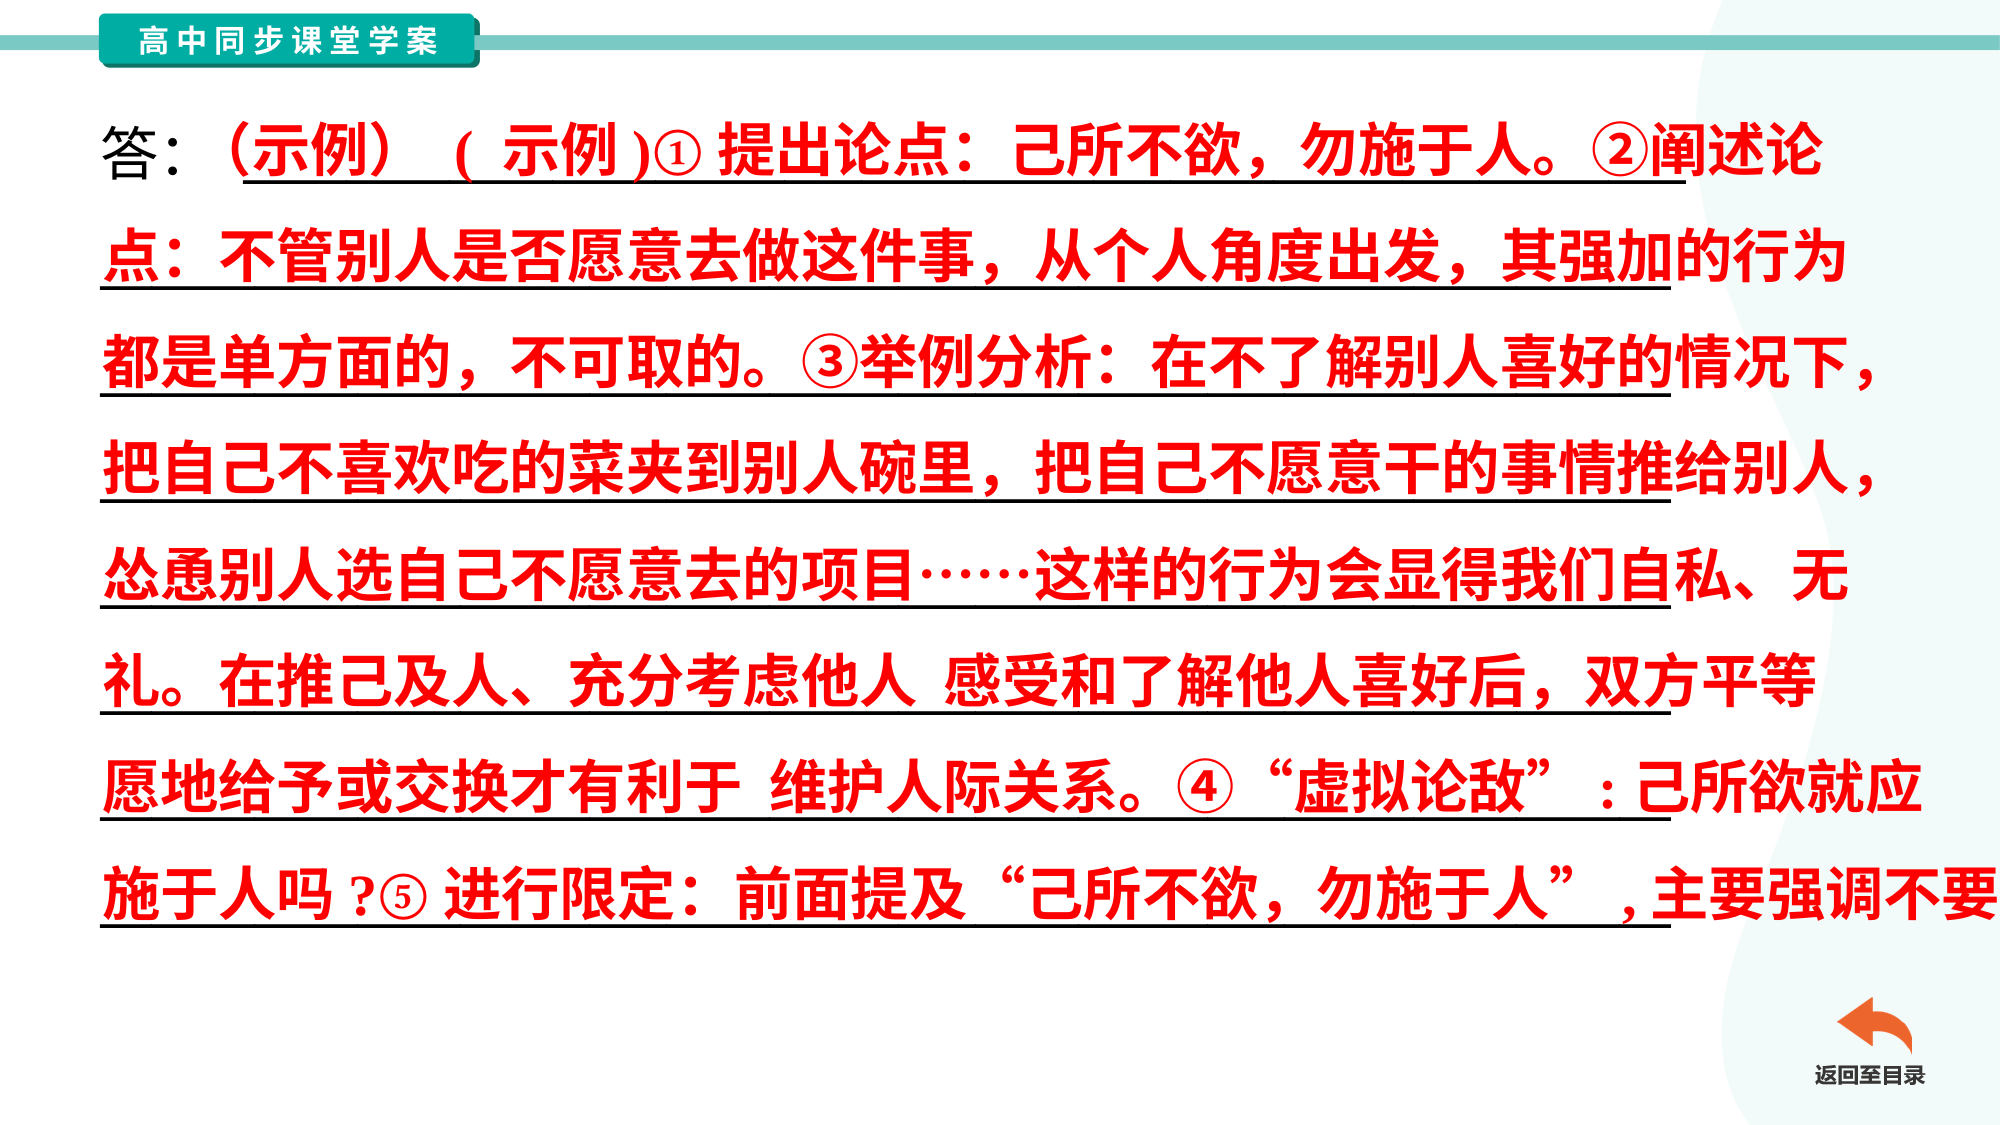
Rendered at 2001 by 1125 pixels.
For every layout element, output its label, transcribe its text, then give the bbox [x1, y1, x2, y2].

picture [0, 0, 2000, 1125]
text_box （示例） ( 示例)①提出论点：己所不欲，勿施于人。②阐述论 点：不管别人是否愿意去做这件事，从个人角度出发，其强加的行为 都是单方面的，不可取的。③举例分析：在不了解别人喜好的情况下， 把自己不喜欢吃的菜夹到别人碗里，把自己不愿意干的事情推给别人， 怂恿别人选自己不愿意去的项目……这样的行为会显得我们自私、无 礼。在推己及人、充分考虑他人 感受和了解他人喜好后，双方平等 愿地给予或交换才有利于 维护人际关系。④“虚拟论敌”:己所欲就应 施于人吗?⑤进行限定：前面提及“己所不欲，勿施于人”,主要强调不要 [102, 76, 1901, 927]
text_box 答： ________________________________________________________ _____________________________________________________________ _____________________________________________________________ _____________________________________________________________ _____________________________________________________________ _____________________________________________________________ _____________________________________________________________ _____________________________________________________________ [100, 80, 1899, 931]
